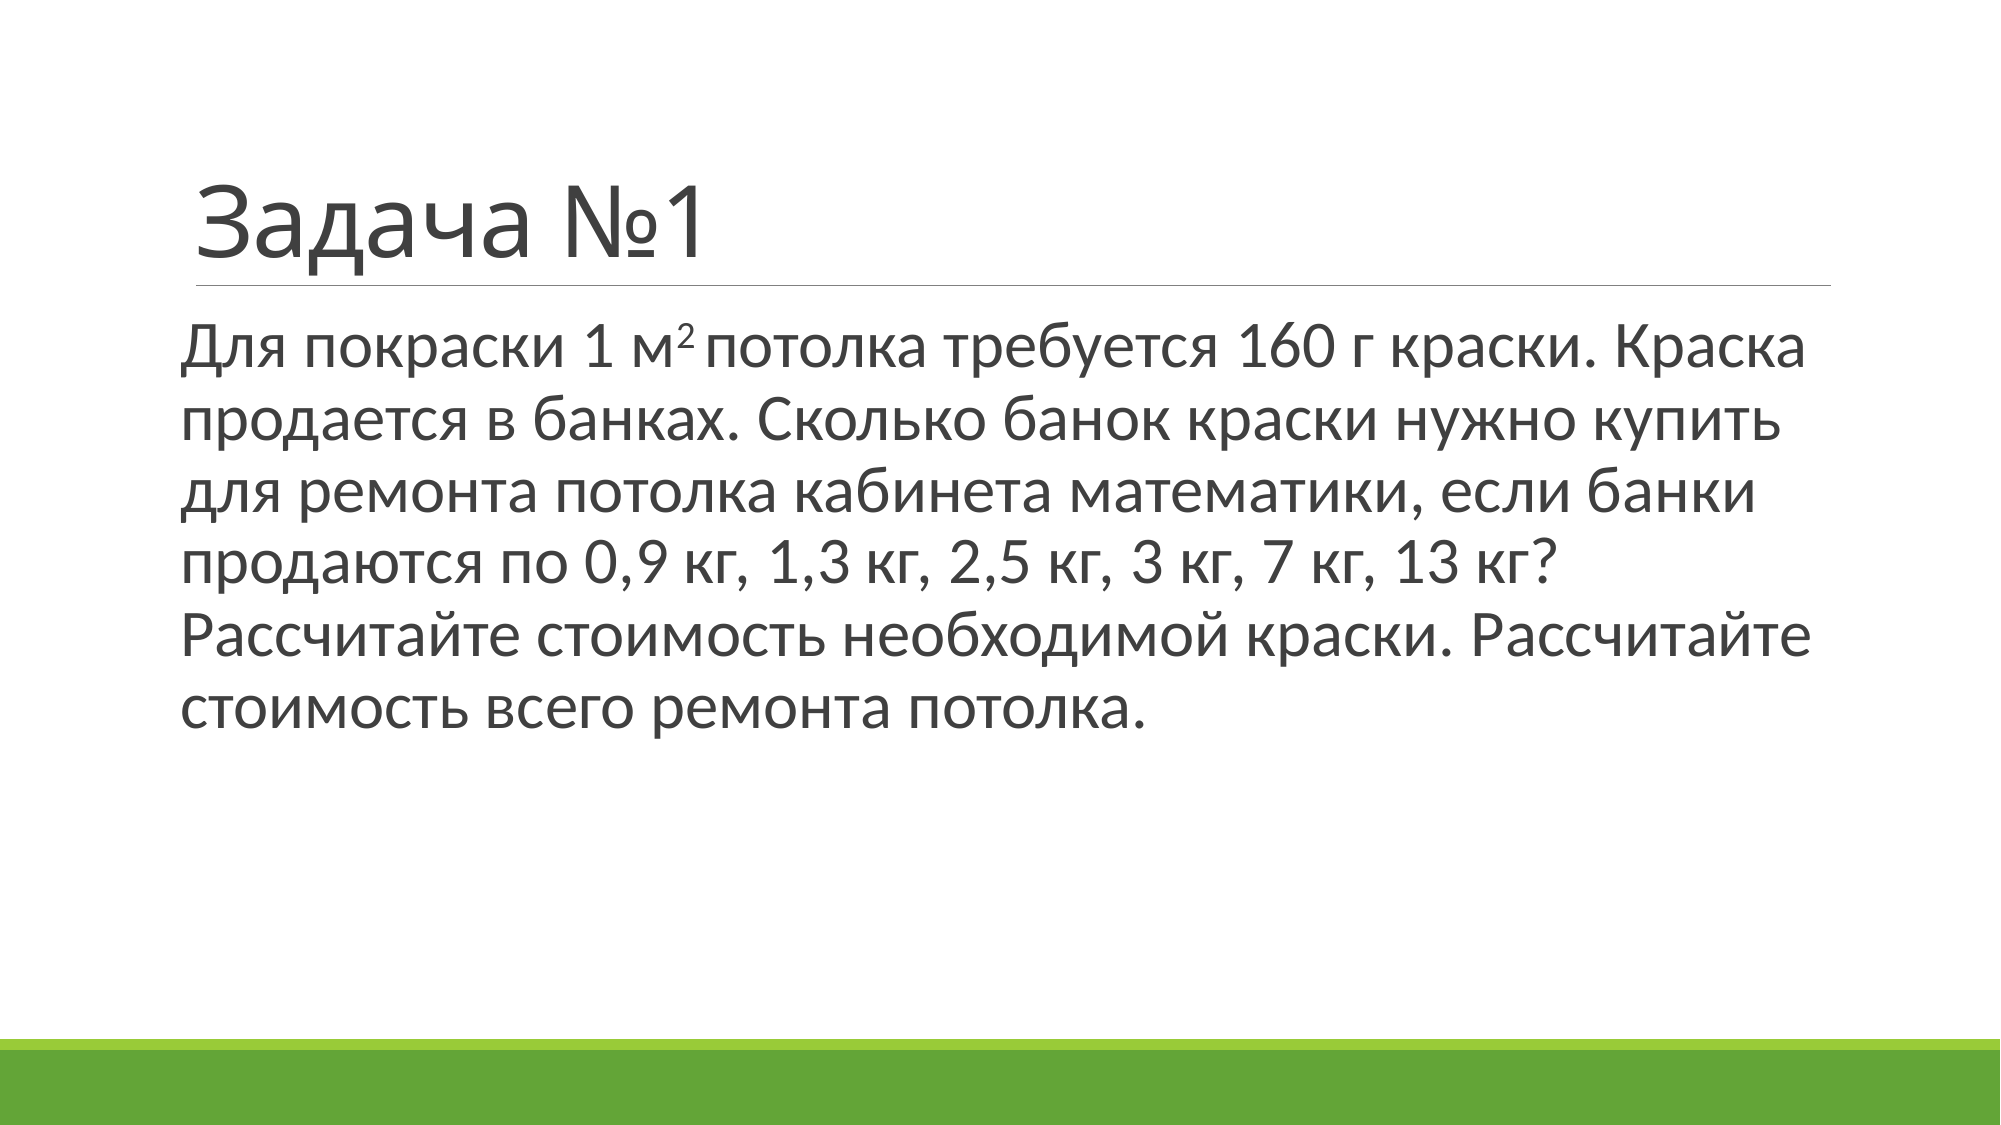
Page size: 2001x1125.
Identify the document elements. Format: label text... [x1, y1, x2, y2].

title Задача №1 [180, 47, 1830, 285]
list Для покраски 1 м2 потолка требуется 160 г краски. Краска продается в банках. Сколько банок краски нужно купить для ремонта потолка кабинета математики, если банки продаются по 0,9 кг, 1,3 кг, 2,5 кг, 3 кг, 7 кг, 13 кг? Рассчитайте стоимость необходимой краски. Рассчитайте стоимость всего ремонта потолка. [180, 302, 1830, 963]
